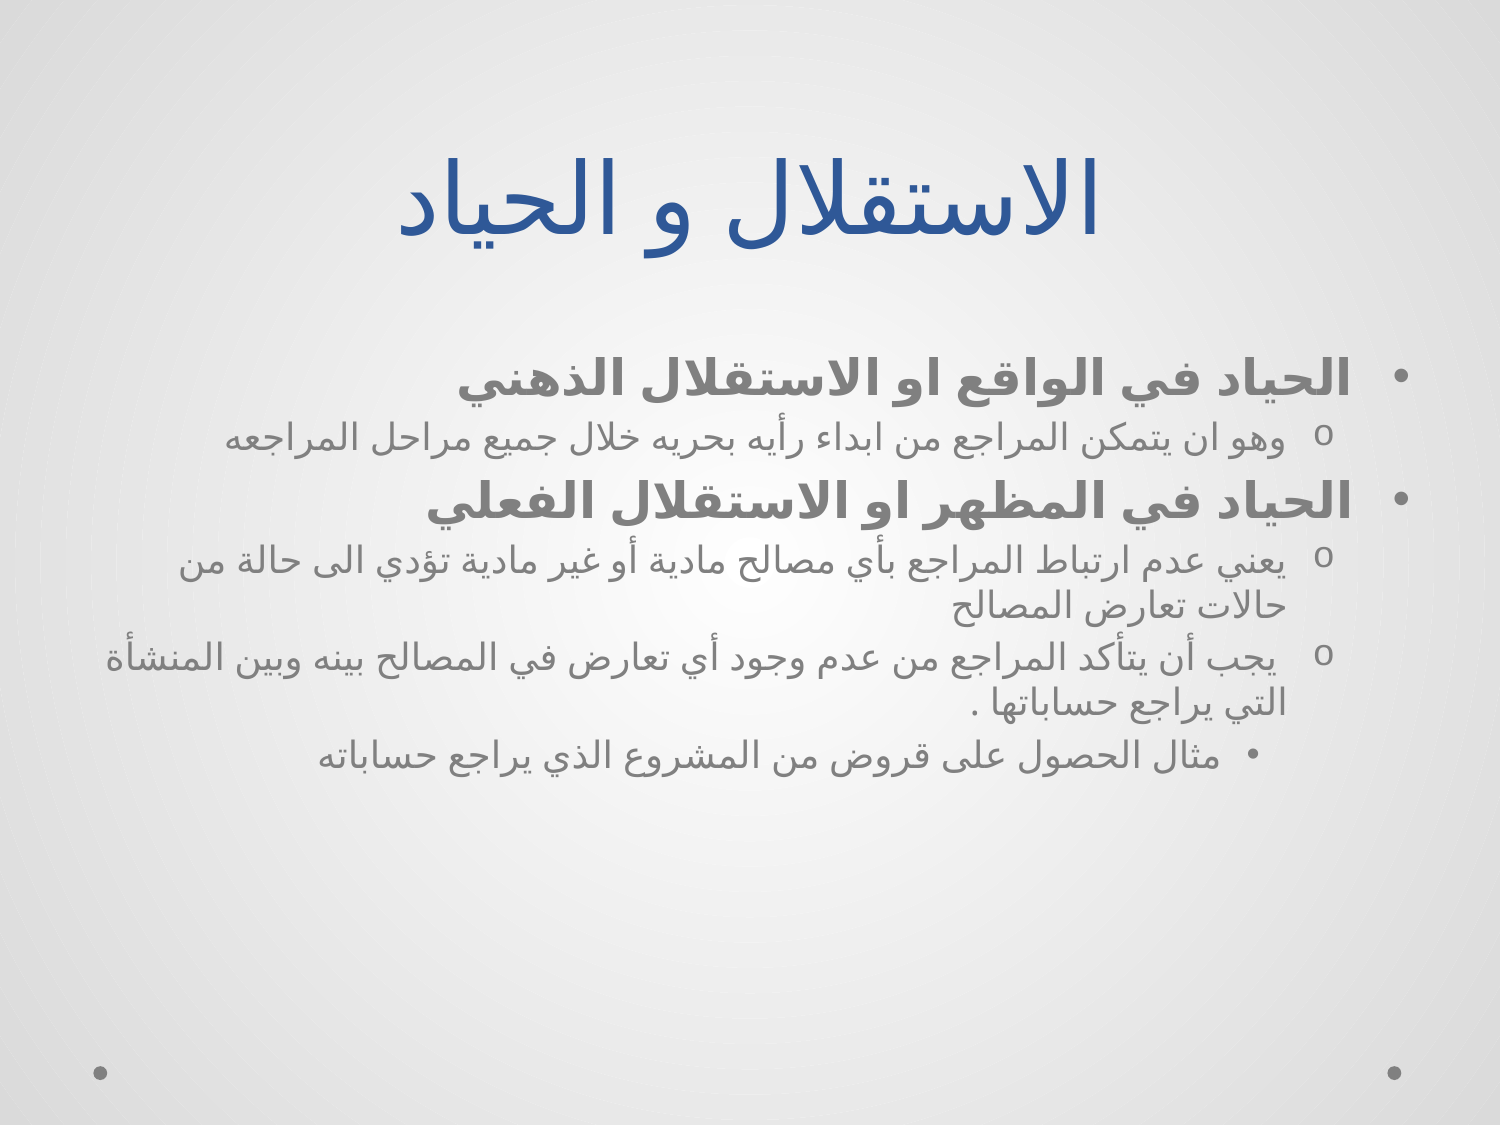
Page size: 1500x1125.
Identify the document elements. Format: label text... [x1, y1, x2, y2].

list الحياد في الواقع او الاستقلال الذهني وهو ان يتمكن المراجع من ابداء رأيه بحريه خلال جميع مراحل المراجعه الحياد في المظهر او الاستقلال الفعلي يعني عدم ارتباط المراجع بأي مصالح مادية أو غير مادية تؤدي الى حالة من حالات تعارض المصالح يجب أن يتأكد المراجع من عدم وجود أي تعارض في المصالح بينه وبين المنشأة التي يراجع حساباتها . مثال الحصول على قروض من المشروع الذي يراجع حساباته [75, 338, 1425, 1005]
title الاستقلال و الحياد [75, 0, 1425, 263]
